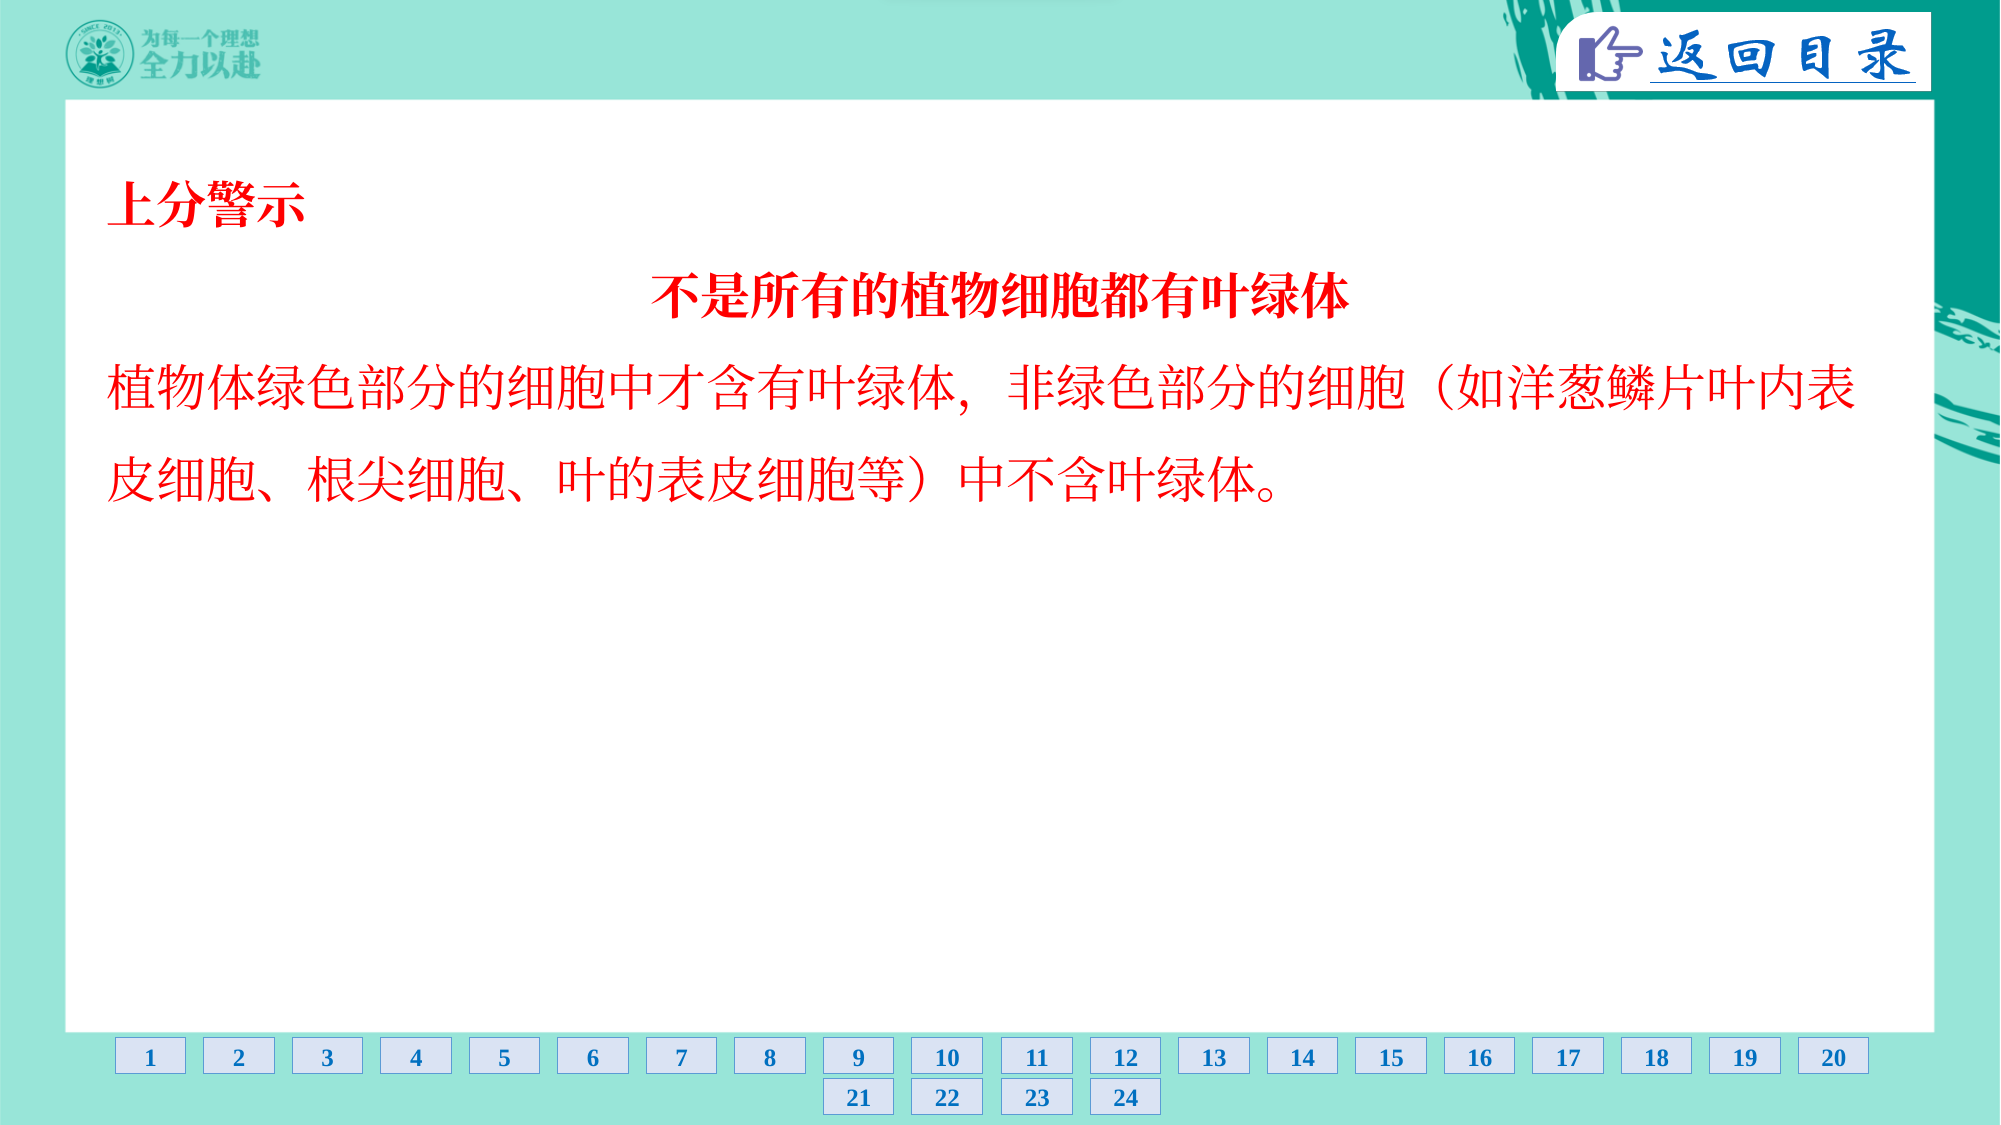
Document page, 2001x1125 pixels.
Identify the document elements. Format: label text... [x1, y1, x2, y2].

text_box 上分警示 不是所有的植物细胞都有叶绿体 植物体绿色部分的细胞中才含有叶绿体，非绿色部分的细胞（如洋葱鳞片叶内表 皮细胞、根尖细胞、叶的表皮细胞等）中不含叶绿体。 [106, 141, 1895, 509]
picture [0, 0, 2000, 1125]
